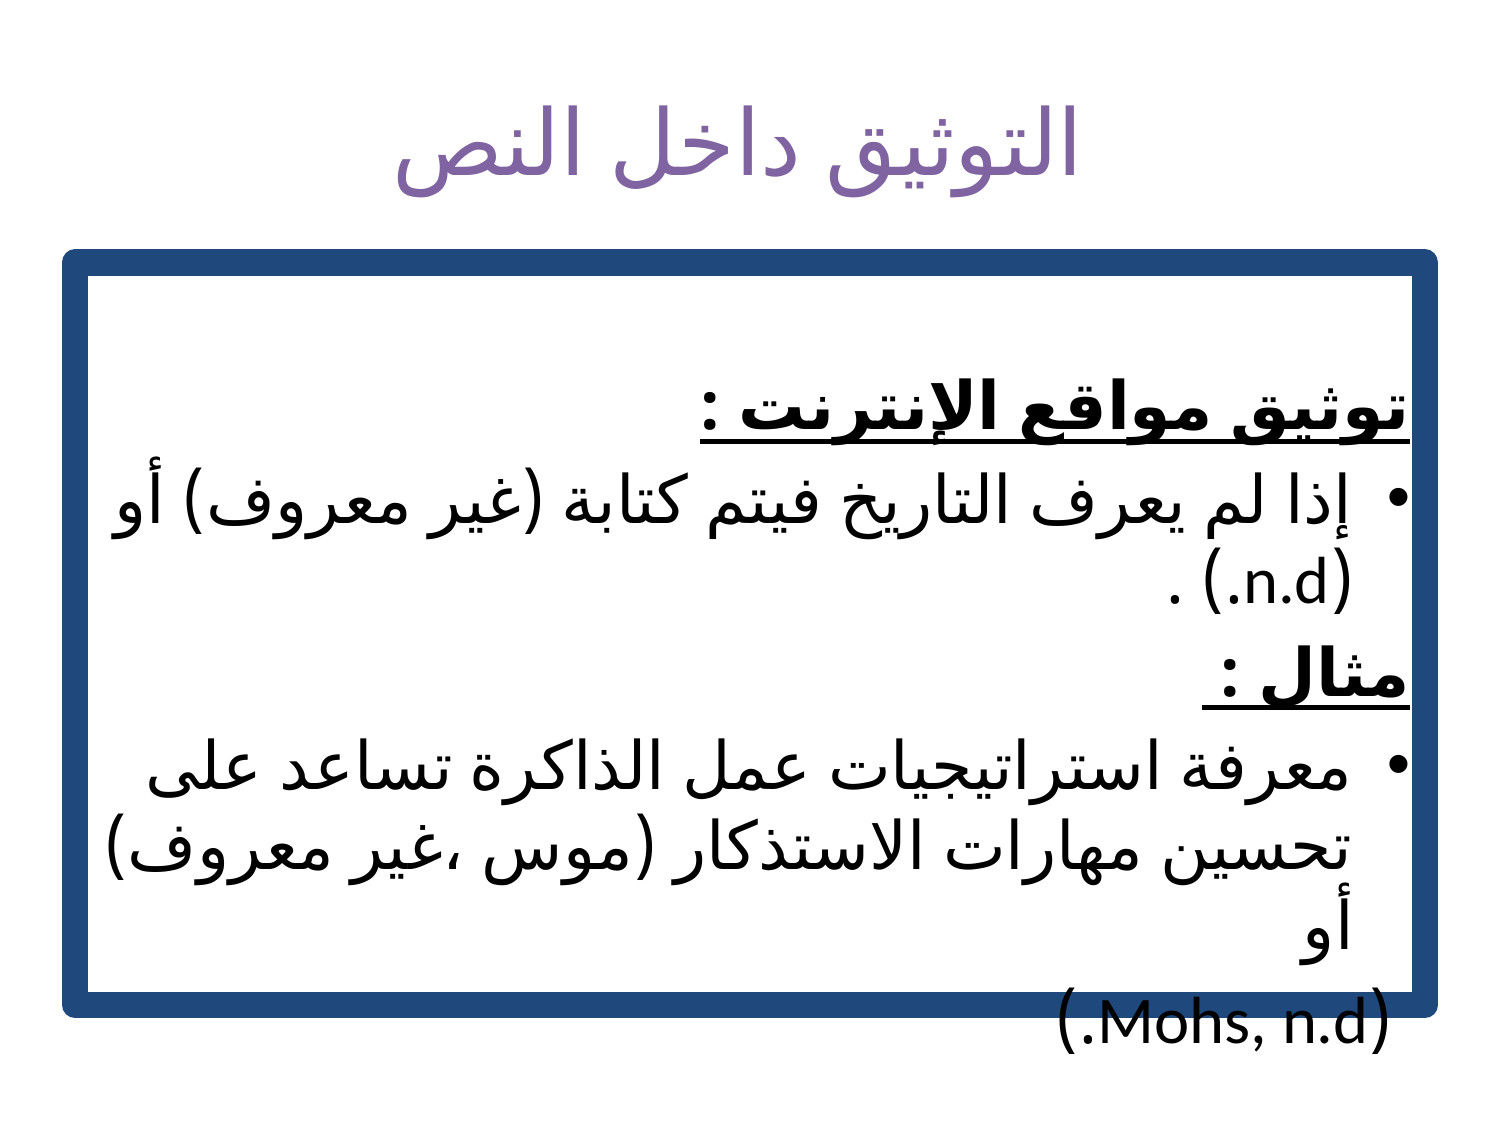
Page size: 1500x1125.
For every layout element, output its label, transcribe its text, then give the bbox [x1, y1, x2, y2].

title التوثيق داخل النص [75, 45, 1425, 233]
list توثيق مواقع الإنترنت : إذا لم يعرف التاريخ فيتم كتابة (غير معروف) أو (n.d.) . مثال : معرفة استراتيجيات عمل الذاكرة تساعد على تحسين مهارات الاستذكار (موس ،غير معروف) أو (Mohs, n.d.) [75, 262, 1425, 1005]
